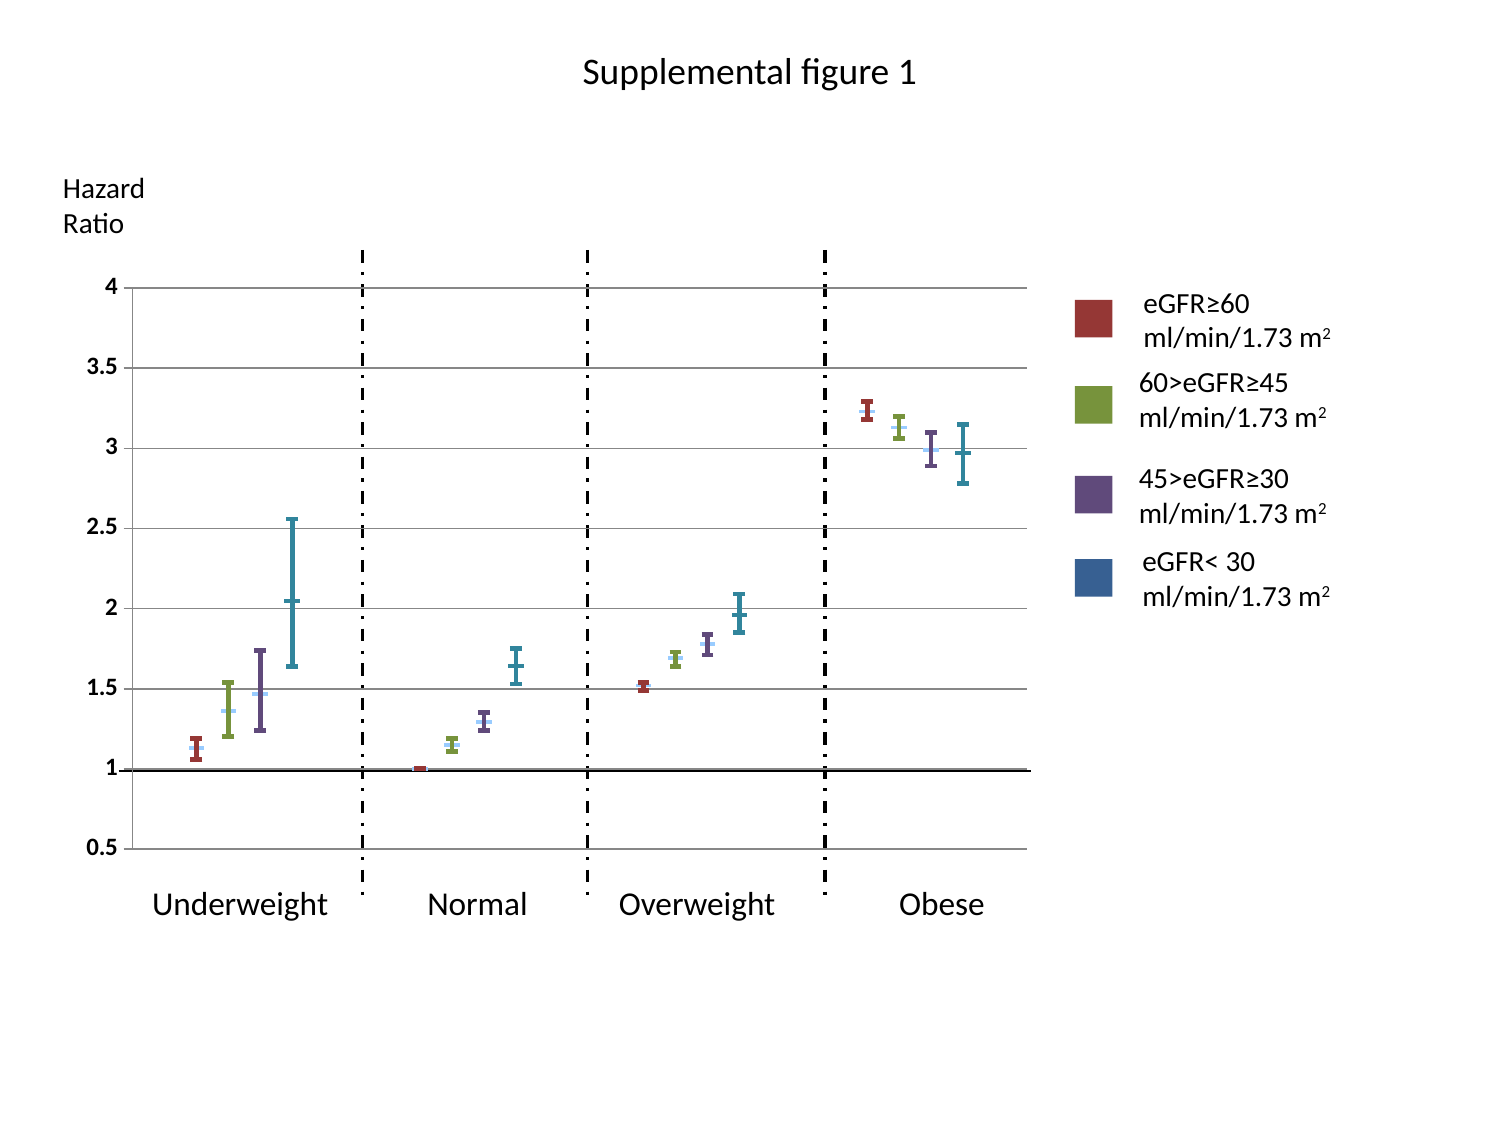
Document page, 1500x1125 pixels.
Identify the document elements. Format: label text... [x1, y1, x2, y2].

text_box Supplemental figure 1 [0, 39, 1500, 100]
text_box [1073, 474, 1115, 515]
text_box Normal [371, 885, 584, 930]
text_box eGFR< 30 ml/min/1.73 m2 [1127, 534, 1379, 620]
text_box [1073, 298, 1115, 340]
text_box 45>eGFR≥30 ml/min/1.73 m2 [1124, 451, 1375, 537]
text_box Overweight [591, 885, 804, 930]
text_box [1073, 557, 1115, 599]
text_box 60>eGFR≥45 ml/min/1.73 m2 [1124, 355, 1375, 441]
text_box eGFR≥60 ml/min/1.73 m2 [1128, 276, 1380, 362]
text_box Hazard Ratio [48, 162, 188, 248]
text_box Underweight [137, 885, 350, 930]
text_box Obese [835, 874, 1049, 930]
chart [74, 262, 1038, 876]
text_box [1073, 384, 1115, 426]
